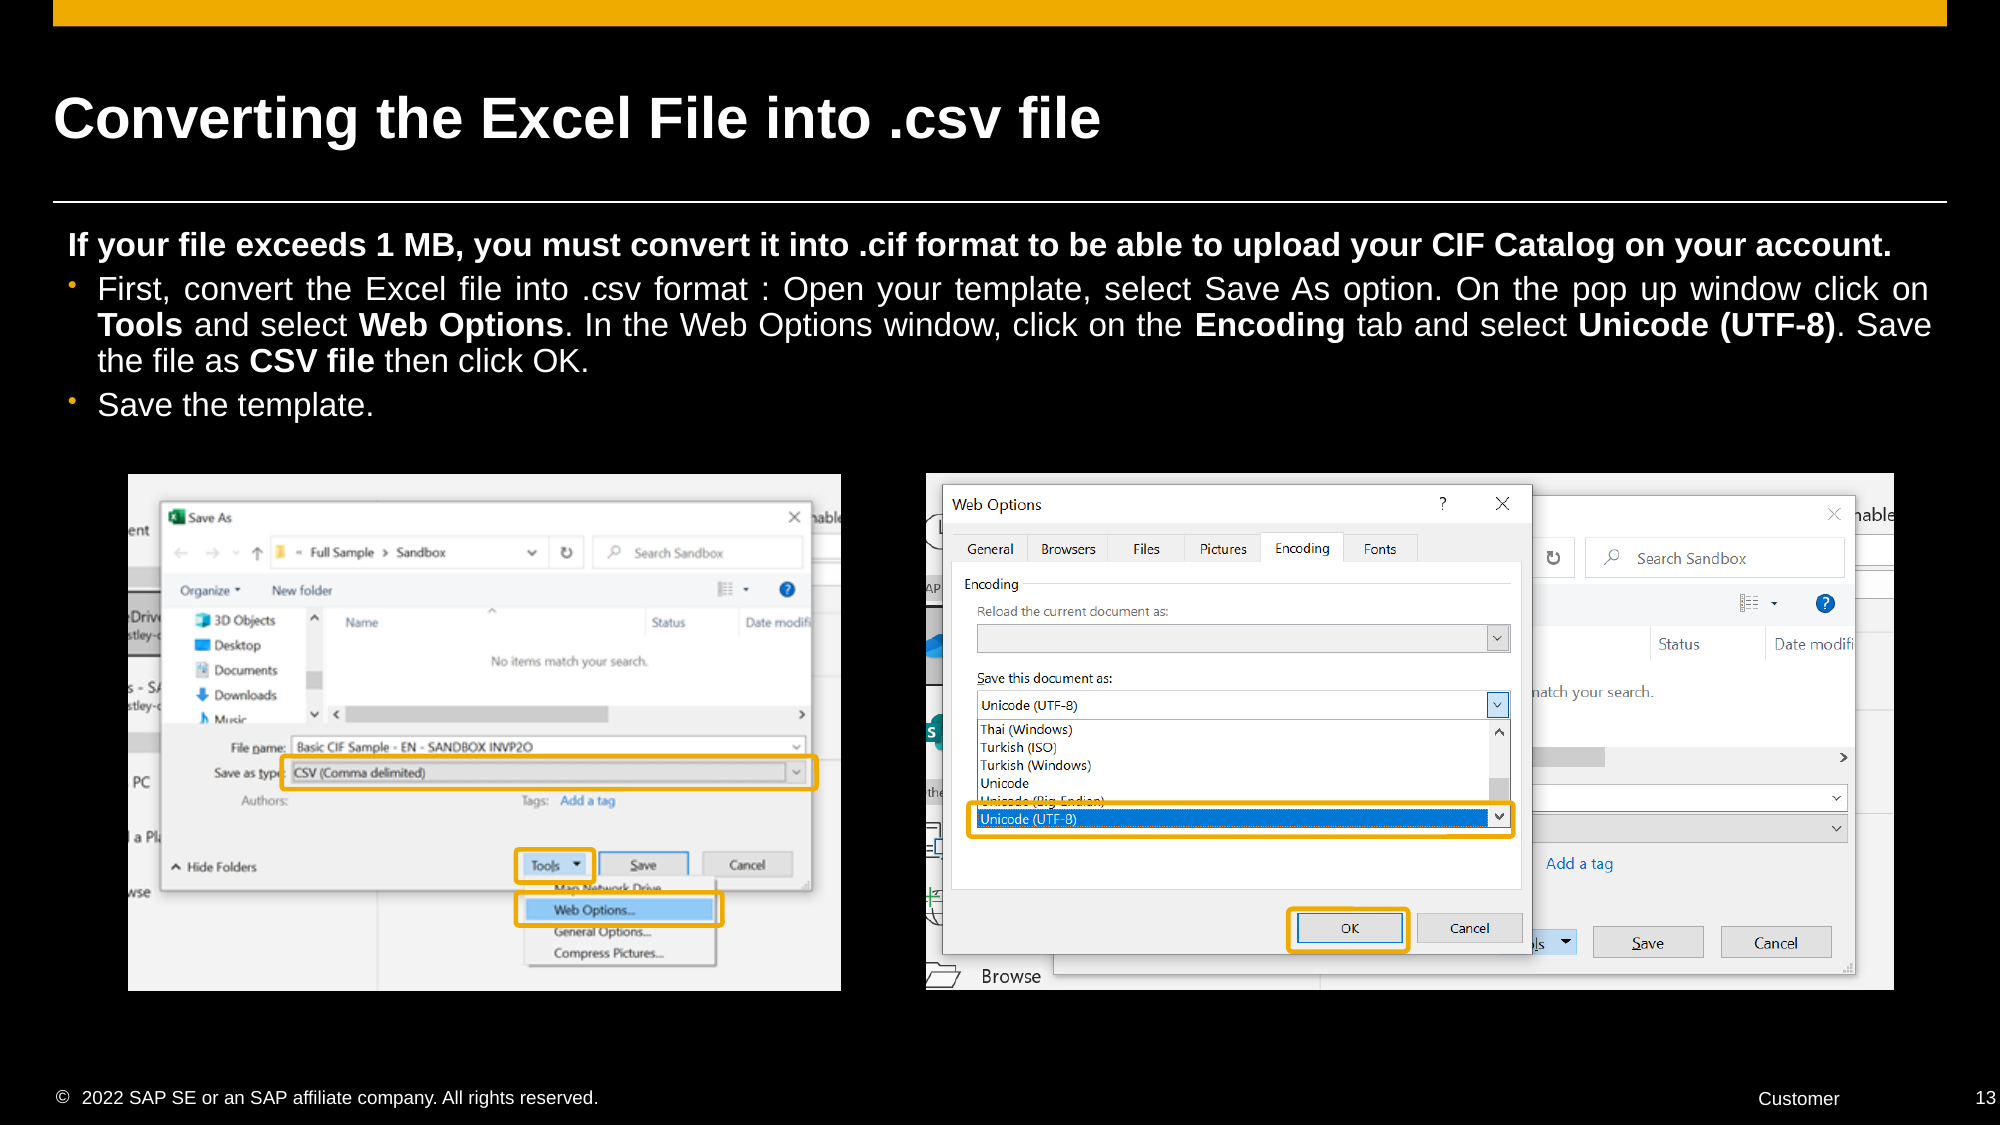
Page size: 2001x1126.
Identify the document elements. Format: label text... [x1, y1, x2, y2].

text_box If your file exceeds 1 MB, you must convert it into .cif format to be able to upload your CIF Catalog on your account. First, convert the Excel file into .csv format : Open your template, select Save As option. On the pop up window click on Tools and select Web Options. In the Web Options window, click on the Encoding tab and select Unicode (UTF-8). Save the file as CSV file then click OK. Save the template. [53, 216, 1947, 432]
picture [925, 472, 1894, 990]
picture [128, 474, 842, 991]
title Converting the Excel File into .csv file [53, 53, 1947, 178]
